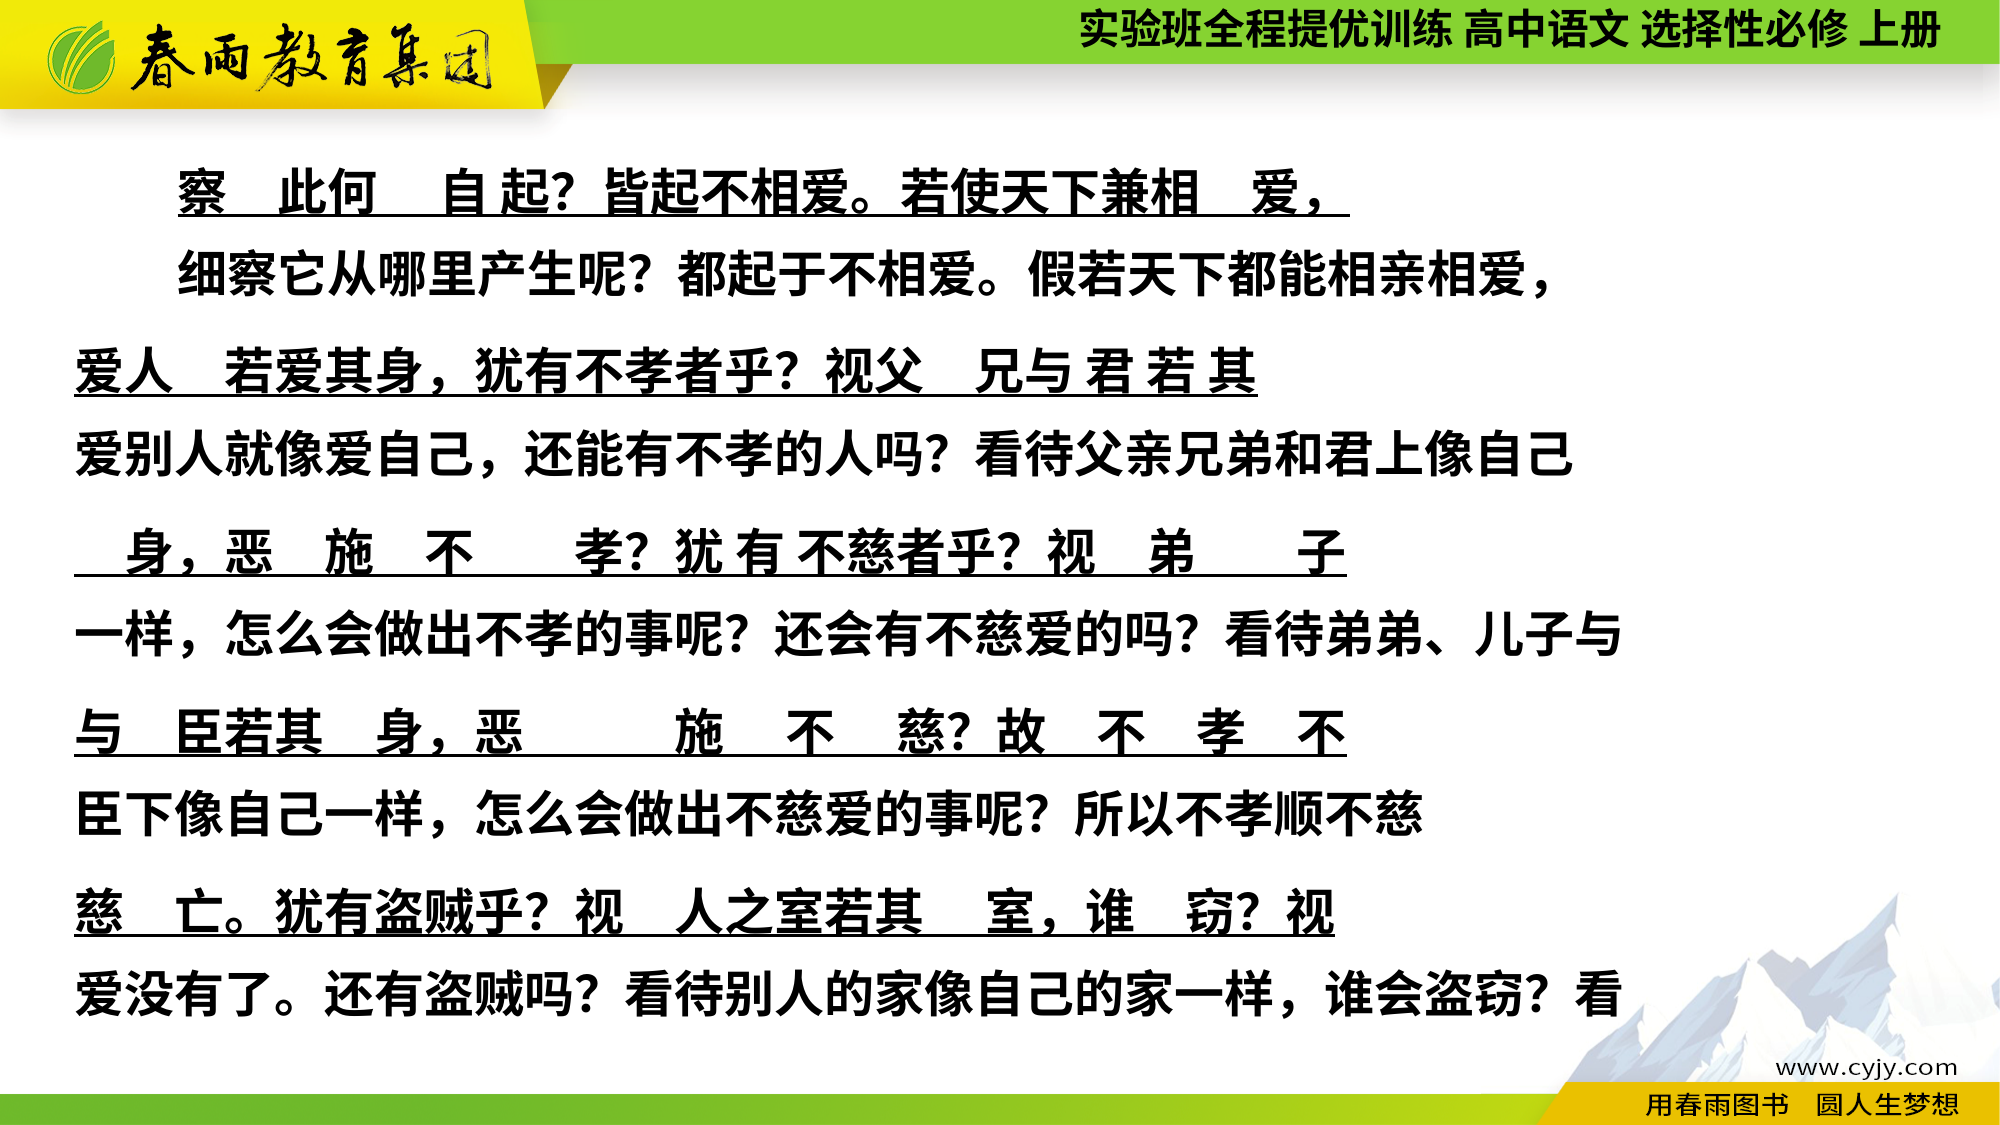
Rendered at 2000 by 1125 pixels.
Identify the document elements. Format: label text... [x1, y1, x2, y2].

picture [0, 0, 2000, 1125]
text_box 细察它从哪里产生呢？都起于不相爱。假若天下都能相亲相爱， 爱别人就像爱自己，还能有不孝的人吗？看待父亲兄弟和君上像自己 一样，怎么会做出不孝的事呢？还会有不慈爱的吗？看待弟弟、儿子与 臣下像自己一样，怎么会做出不慈爱的事呢？所以不孝顺不慈 爱没有了。还有盗贼吗？看待别人的家像自己的家一样，谁会盗窃？看 [59, 204, 1944, 1030]
